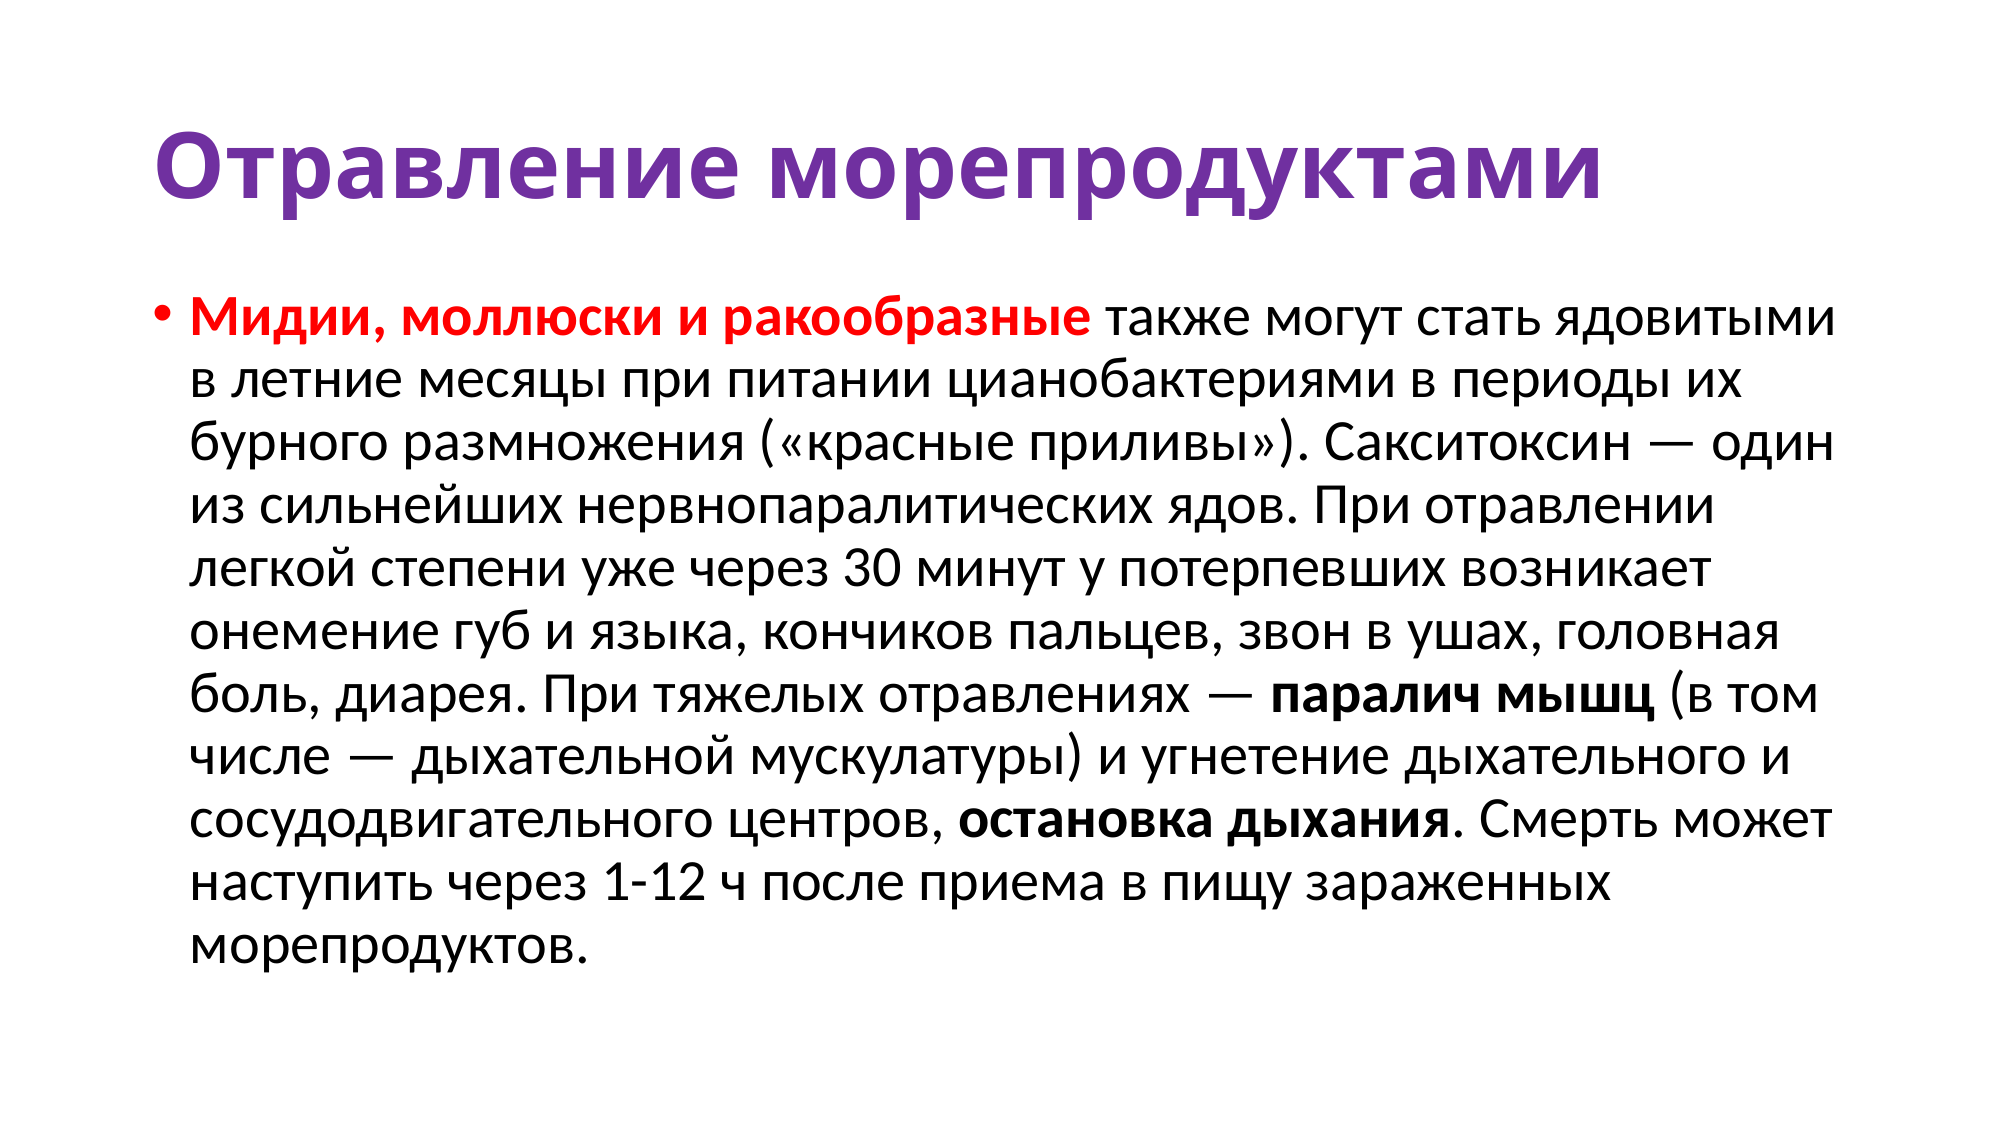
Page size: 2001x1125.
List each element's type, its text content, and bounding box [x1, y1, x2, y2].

list Мидии, моллюски и ракообразные также могут стать ядовитыми в летние месяцы при питании цианобактериями в периоды их бурного размножения («красные приливы»). Сакситоксин — один из сильнейших нервнопаралитических ядов. При отравлении легкой степени уже через 30 минут у потерпевших возникает онемение губ и языка, кончиков пальцев, звон в ушах, головная боль, диарея. При тяжелых отравлениях — паралич мышц (в том числе — дыхательной мускулатуры) и угнетение дыхательного и сосудодвигательного центров, остановка дыхания. Смерть может наступить через 1-12 ч после приема в пищу зараженных морепродуктов. [137, 277, 1863, 1014]
title Отравление морепродуктами [137, 59, 1863, 277]
